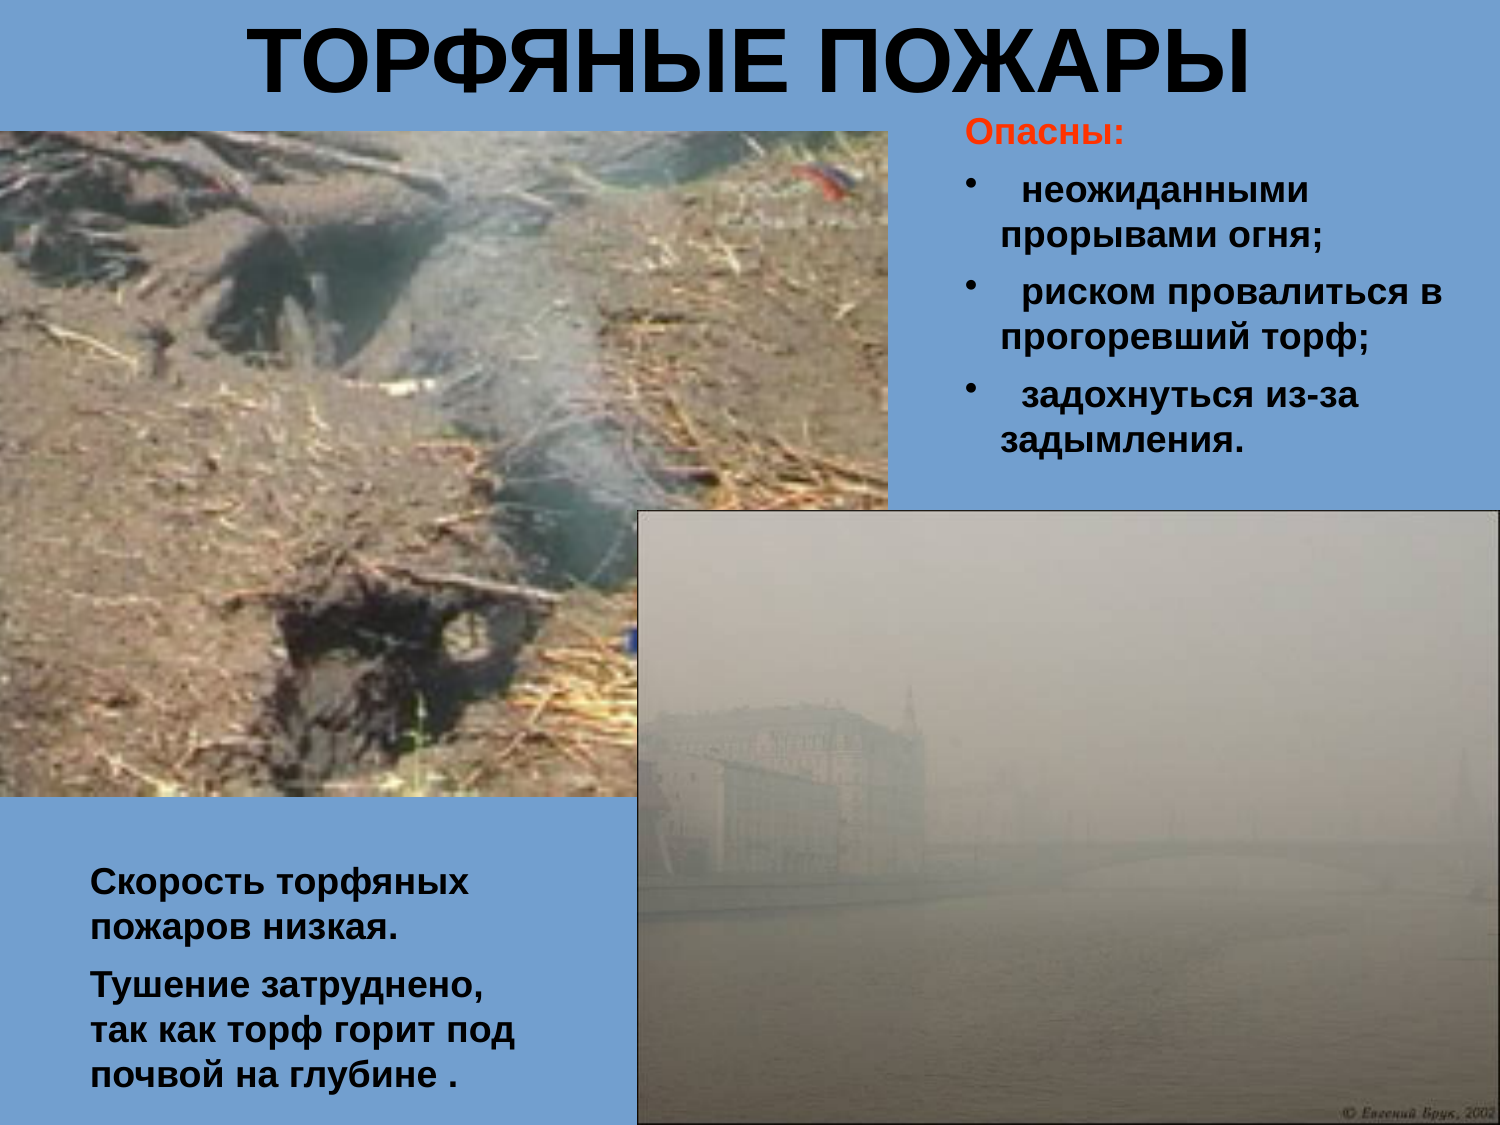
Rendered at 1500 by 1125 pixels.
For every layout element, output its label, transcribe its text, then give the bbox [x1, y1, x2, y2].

title ТОРФЯНЫЕ ПОЖАРЫ [74, 0, 1426, 151]
text_box Скорость торфяных пожаров низкая. Тушение затруднено, так как торф горит под почвой на глубине . [75, 849, 550, 1103]
picture [0, 131, 1500, 1125]
text_box Опасны: неожиданными прорывами огня; риском провалиться в прогоревший торф; задохнуться из-за задымления. [950, 99, 1500, 468]
